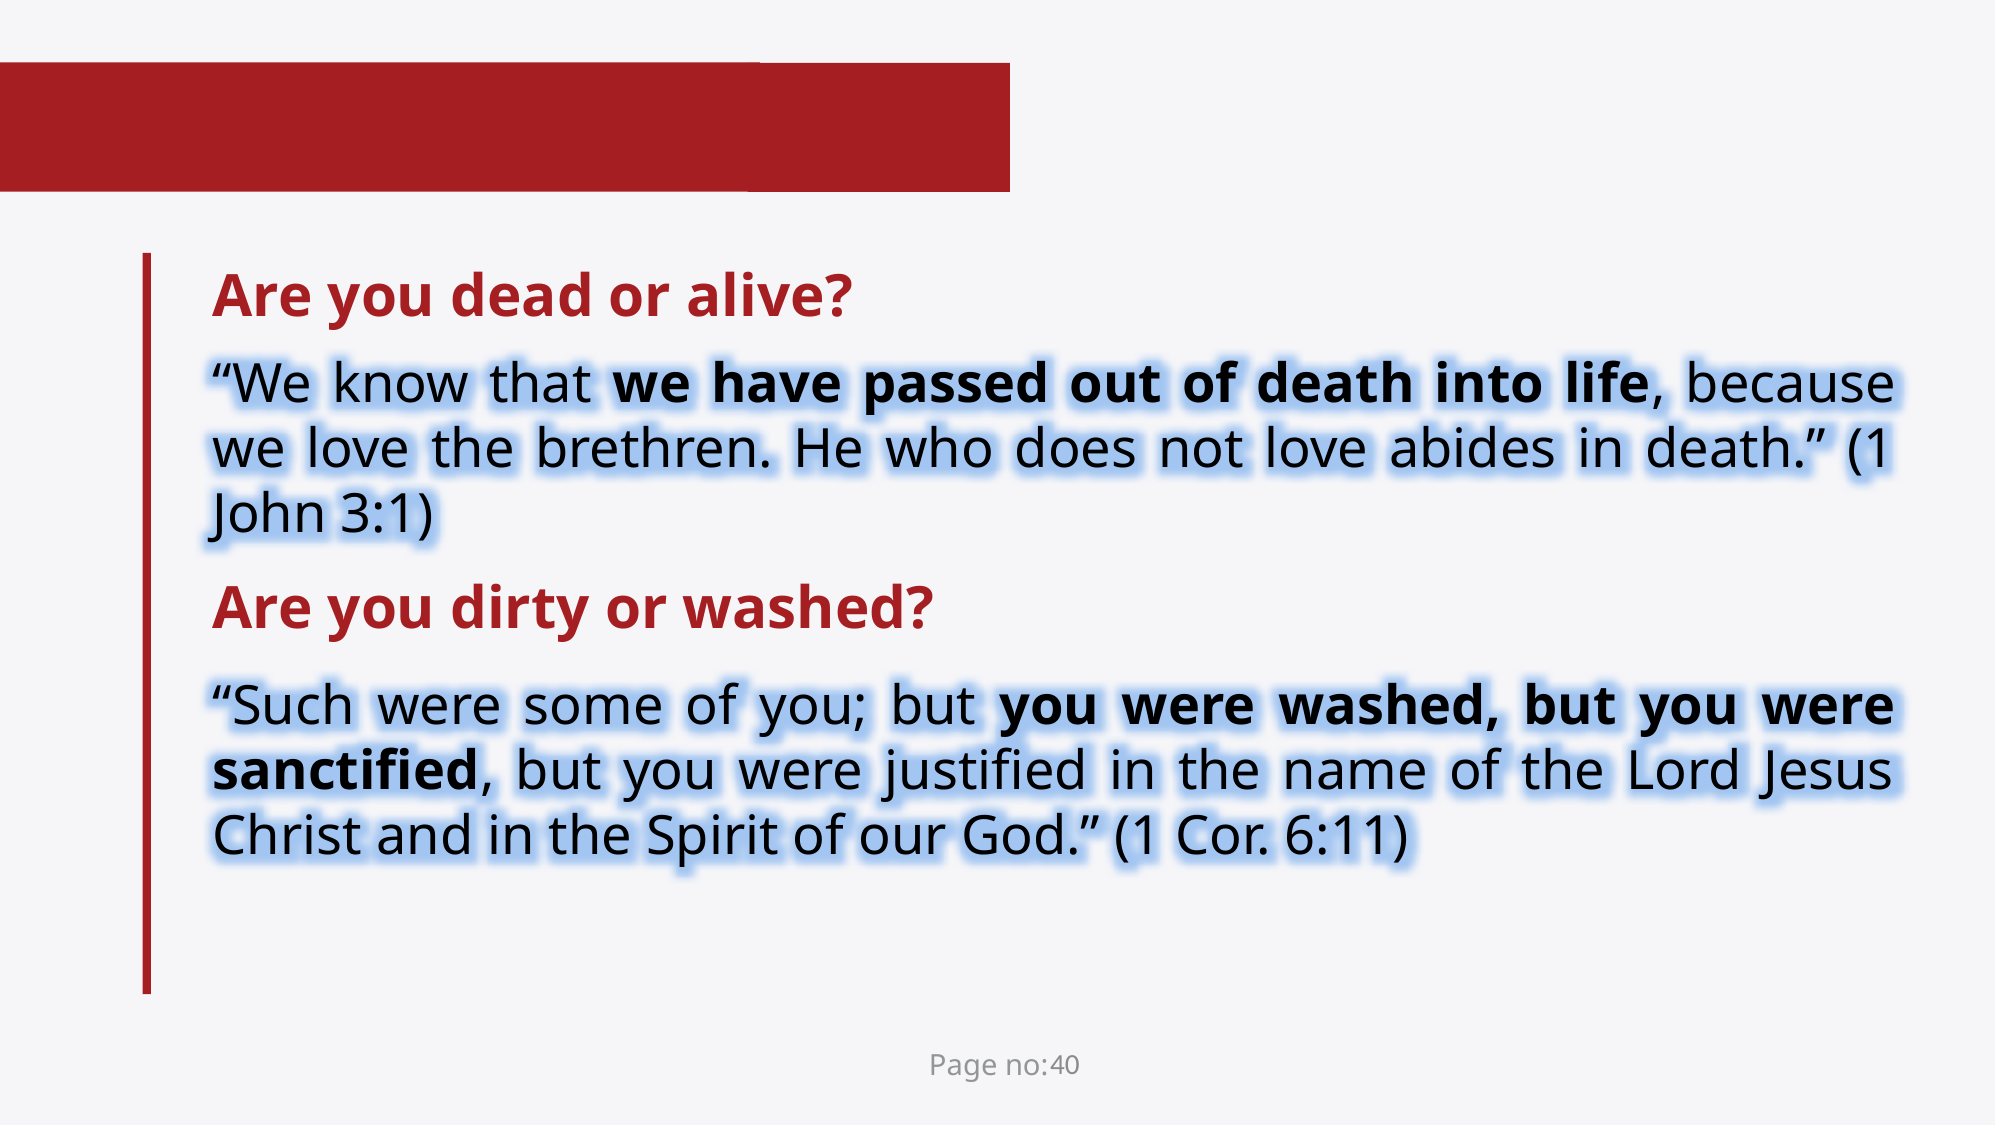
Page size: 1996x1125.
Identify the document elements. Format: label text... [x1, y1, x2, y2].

text_box Are you dirty or washed? [197, 562, 1411, 648]
text_box [745, 61, 1012, 194]
text_box Are you dead or alive? [197, 250, 1411, 336]
text_box “Such were some of you; but you were washed, but you were sanctified, but you were justified in the name of the Lord Jesus Christ and in the Spirit of our God.” (1 Cor. 6:11) [198, 662, 1911, 873]
text_box “We know that we have passed out of death into life, because we love the brethren. He who does not love abides in death.” (1 John 3:1) [198, 341, 1911, 551]
